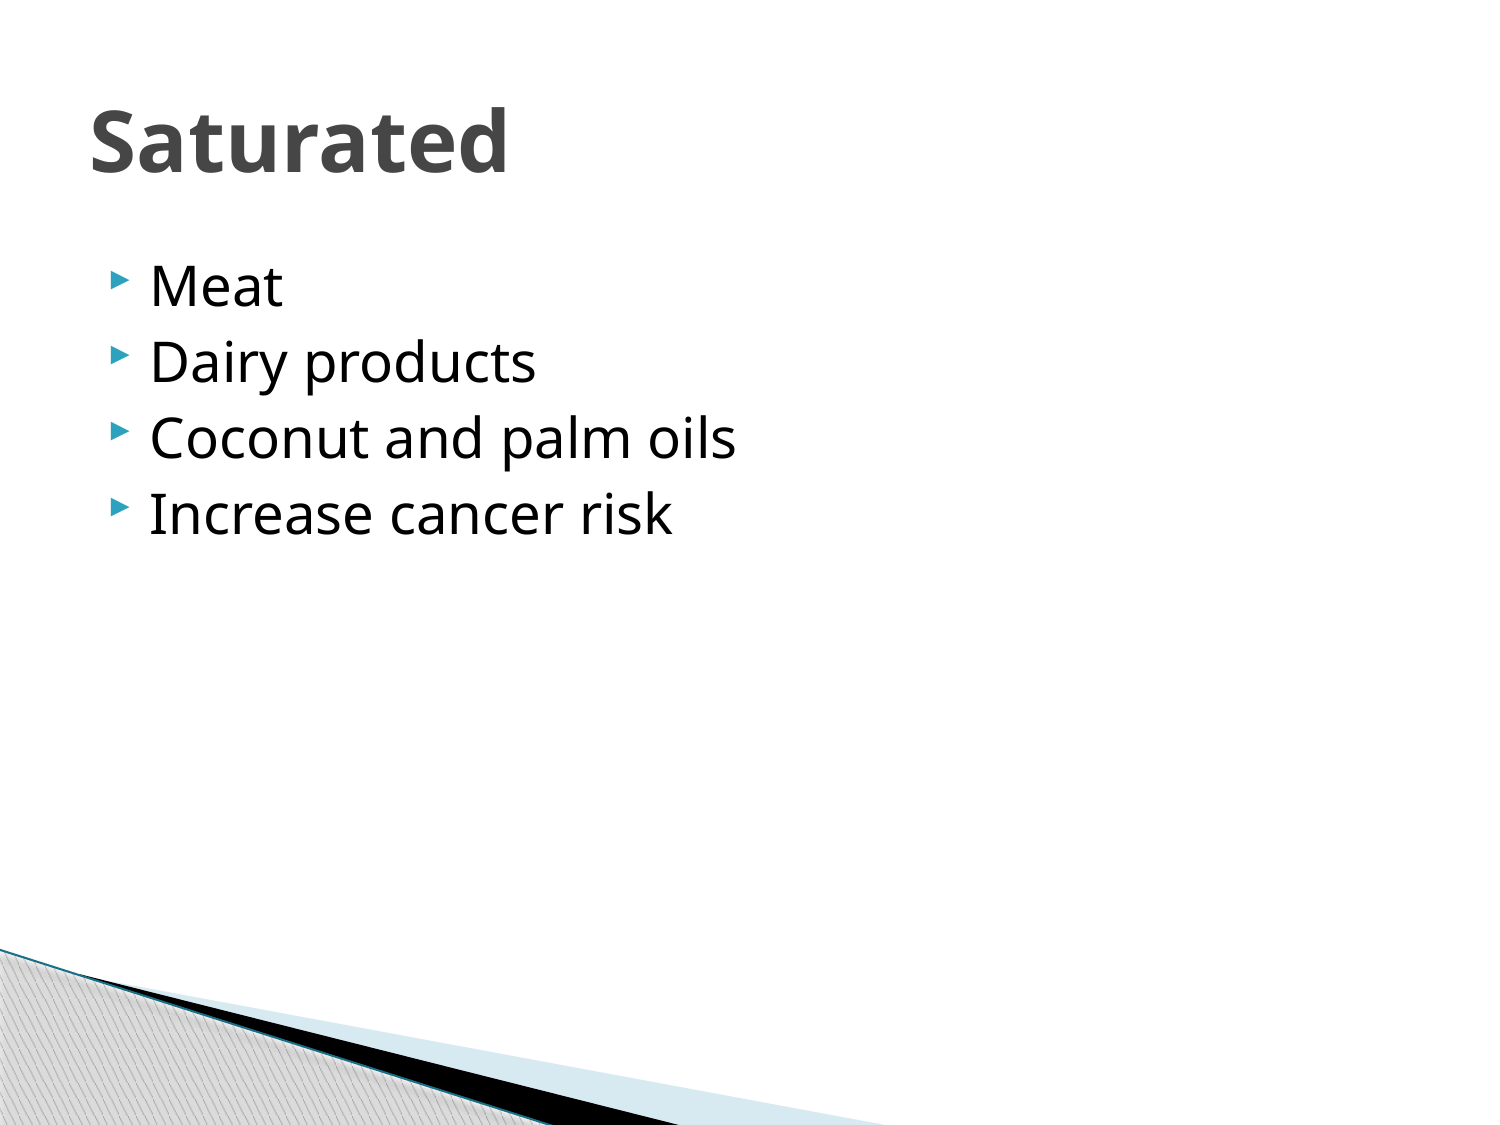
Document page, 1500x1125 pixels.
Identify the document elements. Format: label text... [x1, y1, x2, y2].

list Meat Dairy products Coconut and palm oils Increase cancer risk [75, 243, 1425, 986]
title Saturated [75, 45, 1425, 233]
